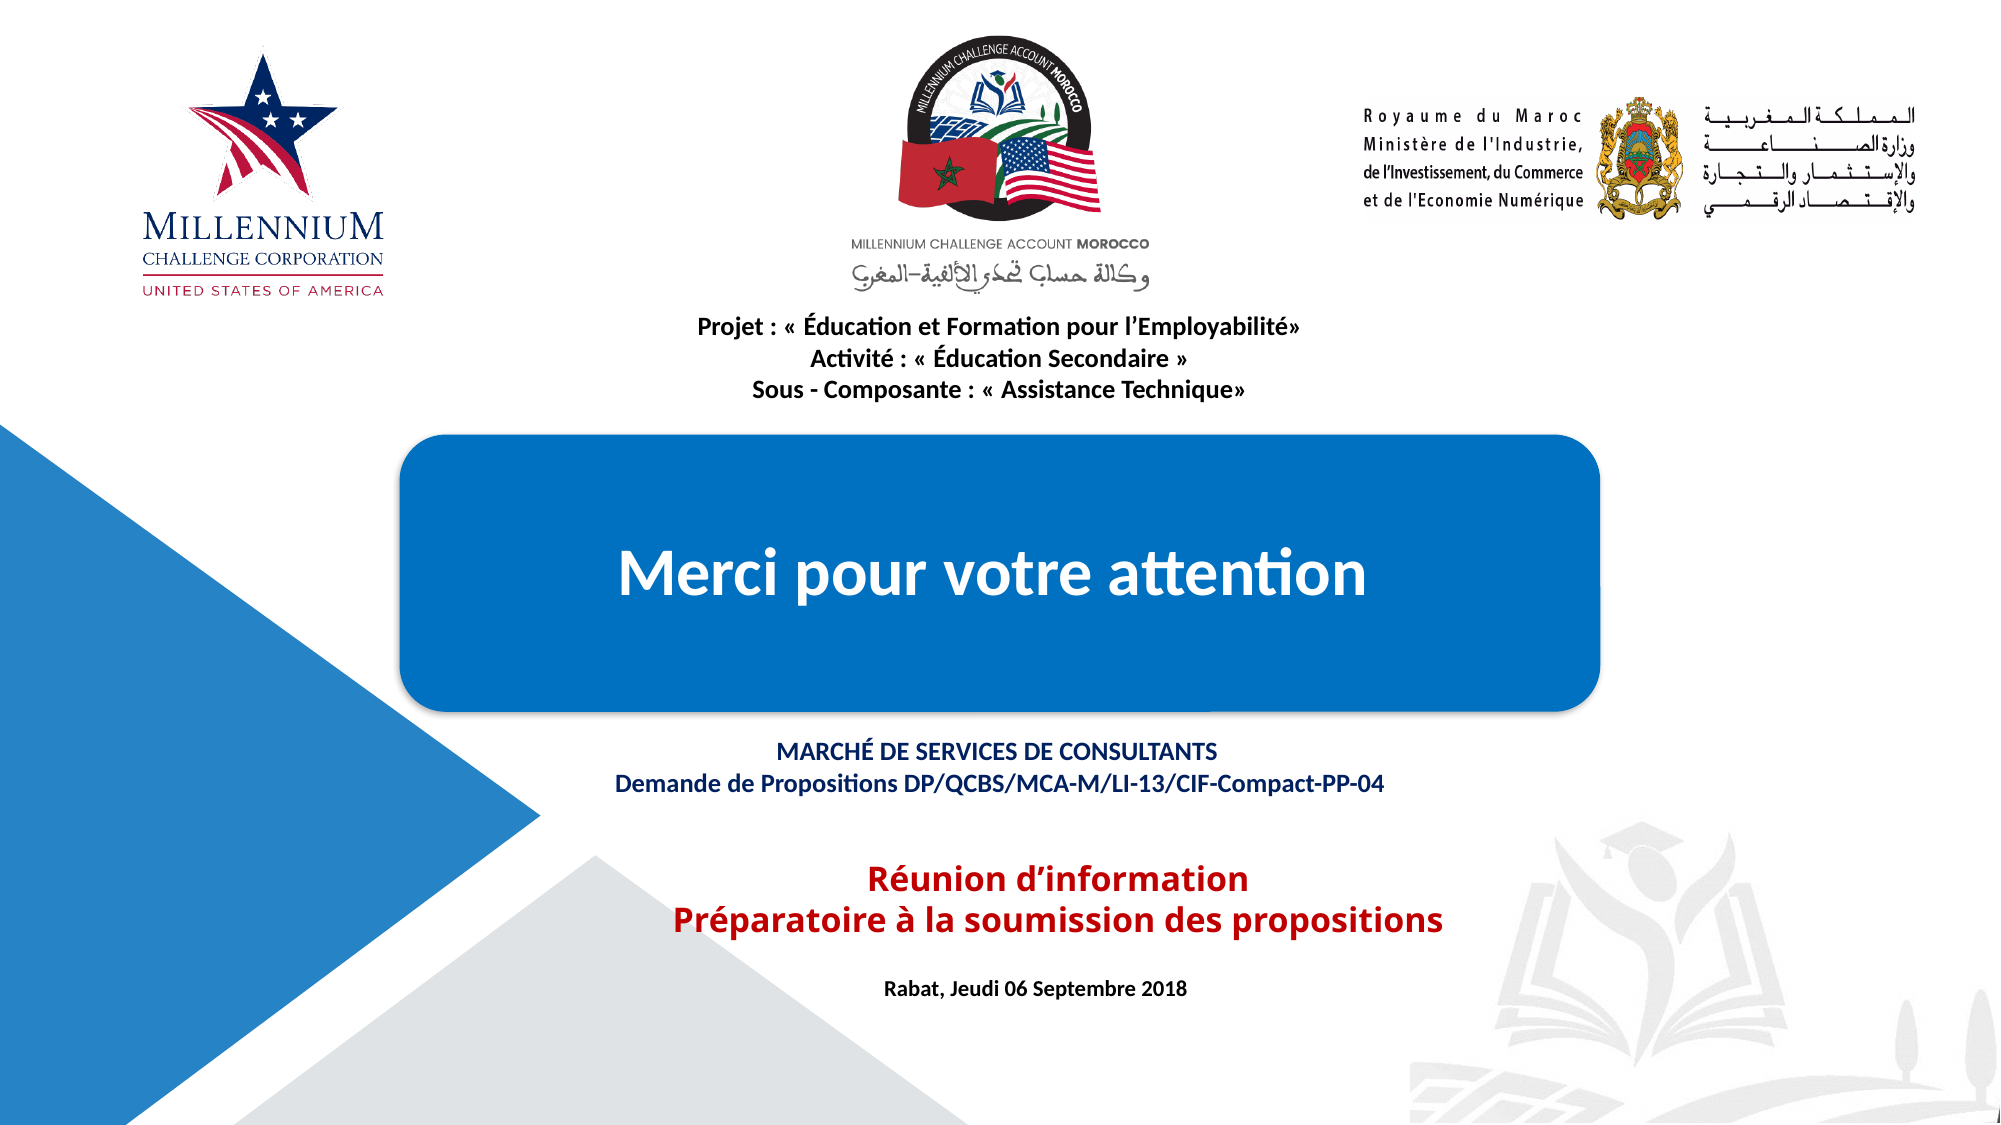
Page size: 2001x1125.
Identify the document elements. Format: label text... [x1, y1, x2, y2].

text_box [399, 434, 1601, 712]
picture [843, 27, 1157, 301]
text_box MARCHÉ DE SERVICES DE CONSULTANTS Demande de Propositions DP/QCBS/MCA-M/LI-13/CIF-Compact-PP-04 [572, 727, 1427, 806]
picture [138, 45, 389, 296]
picture [1409, 757, 2000, 1123]
text_box Rabat, Jeudi 06 Septembre 2018 [869, 952, 1203, 1009]
subtitle Réunion d’information Préparatoire à la soumission des propositions [572, 857, 1404, 948]
text_box Projet : « Éducation et Formation pour l’Employabilité» Activité : « Éducation Secondaire » Sous - Composante : « Assistance Technique» [682, 301, 1318, 412]
picture [1362, 97, 1916, 223]
